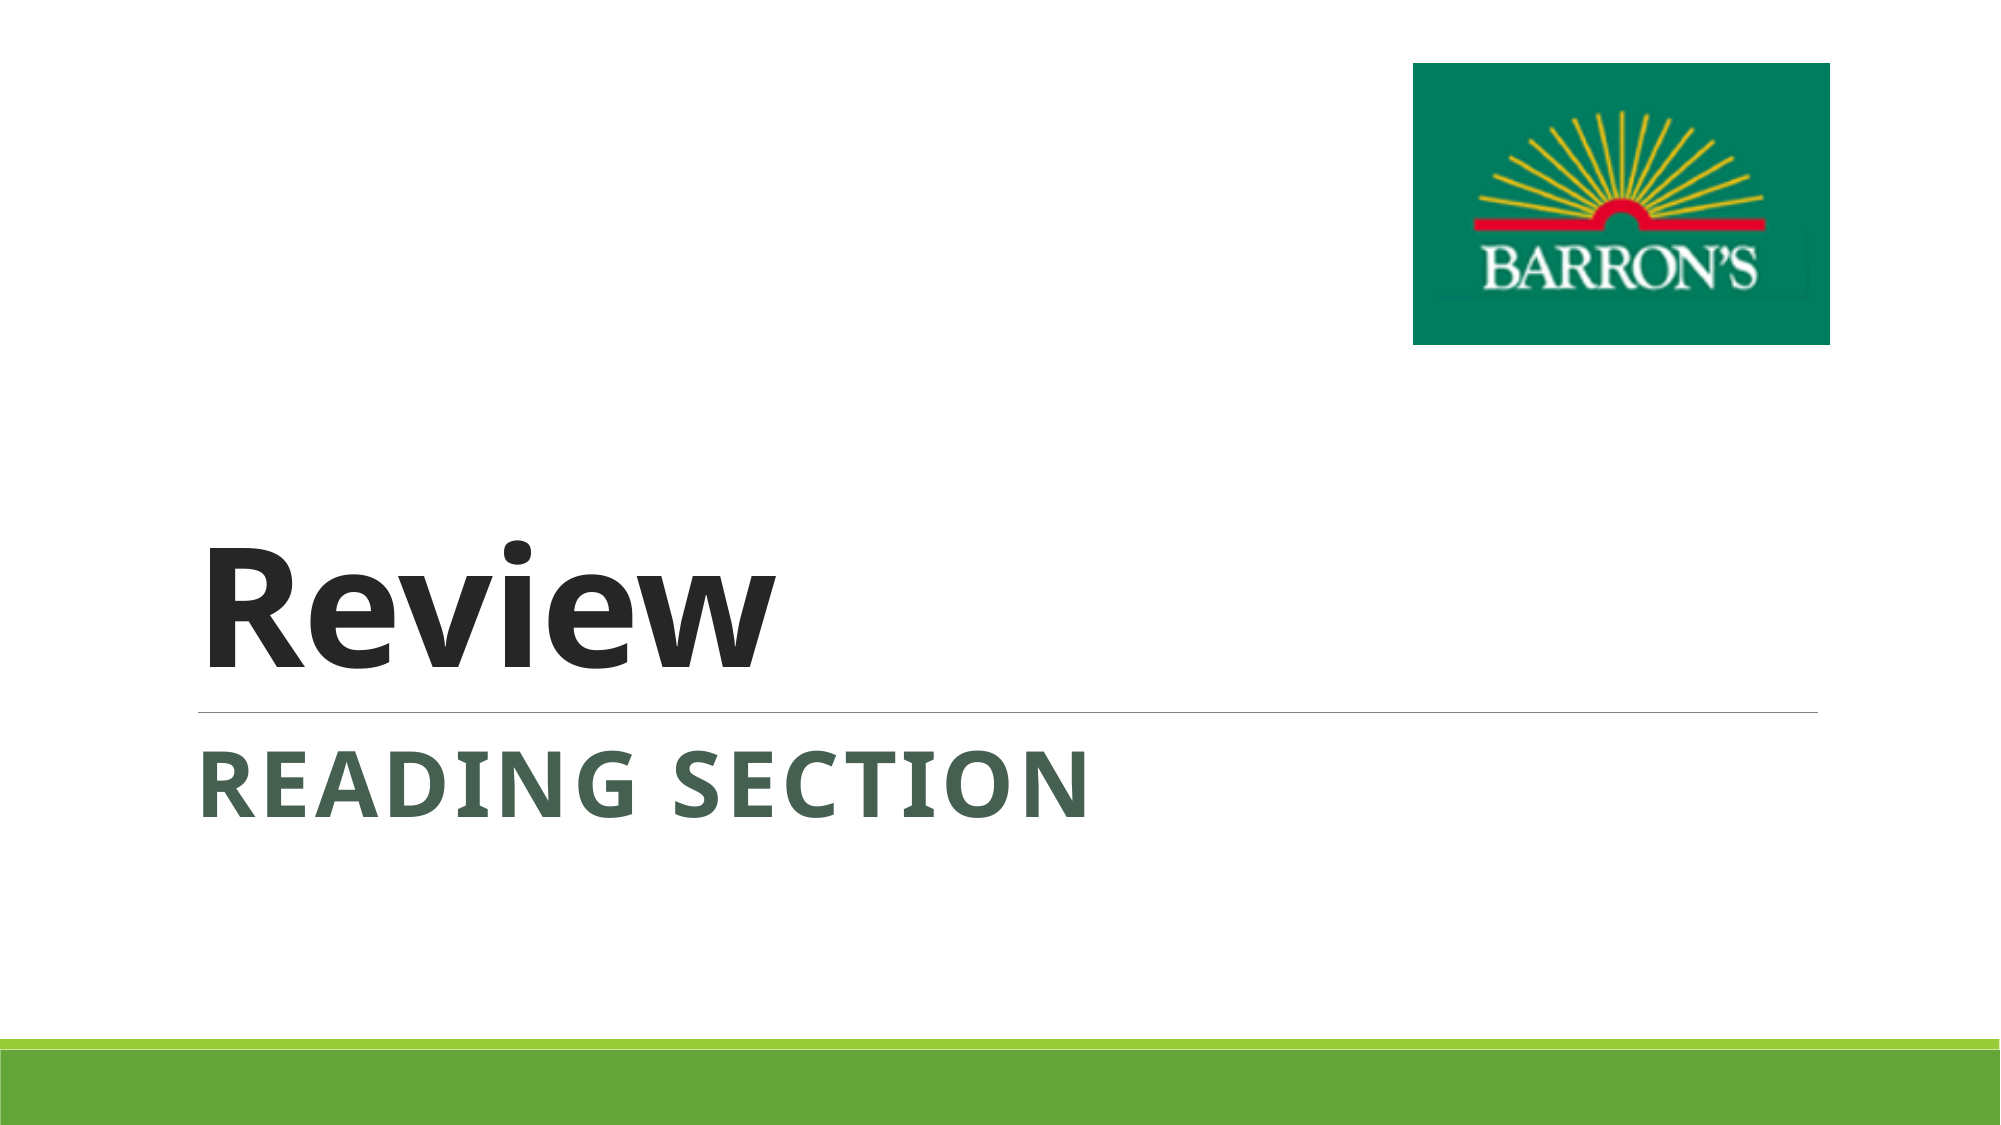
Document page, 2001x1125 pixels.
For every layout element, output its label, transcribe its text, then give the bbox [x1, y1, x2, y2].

subtitle Reading Section [180, 730, 1831, 919]
title Review [180, 124, 1830, 710]
picture [1412, 63, 1831, 346]
